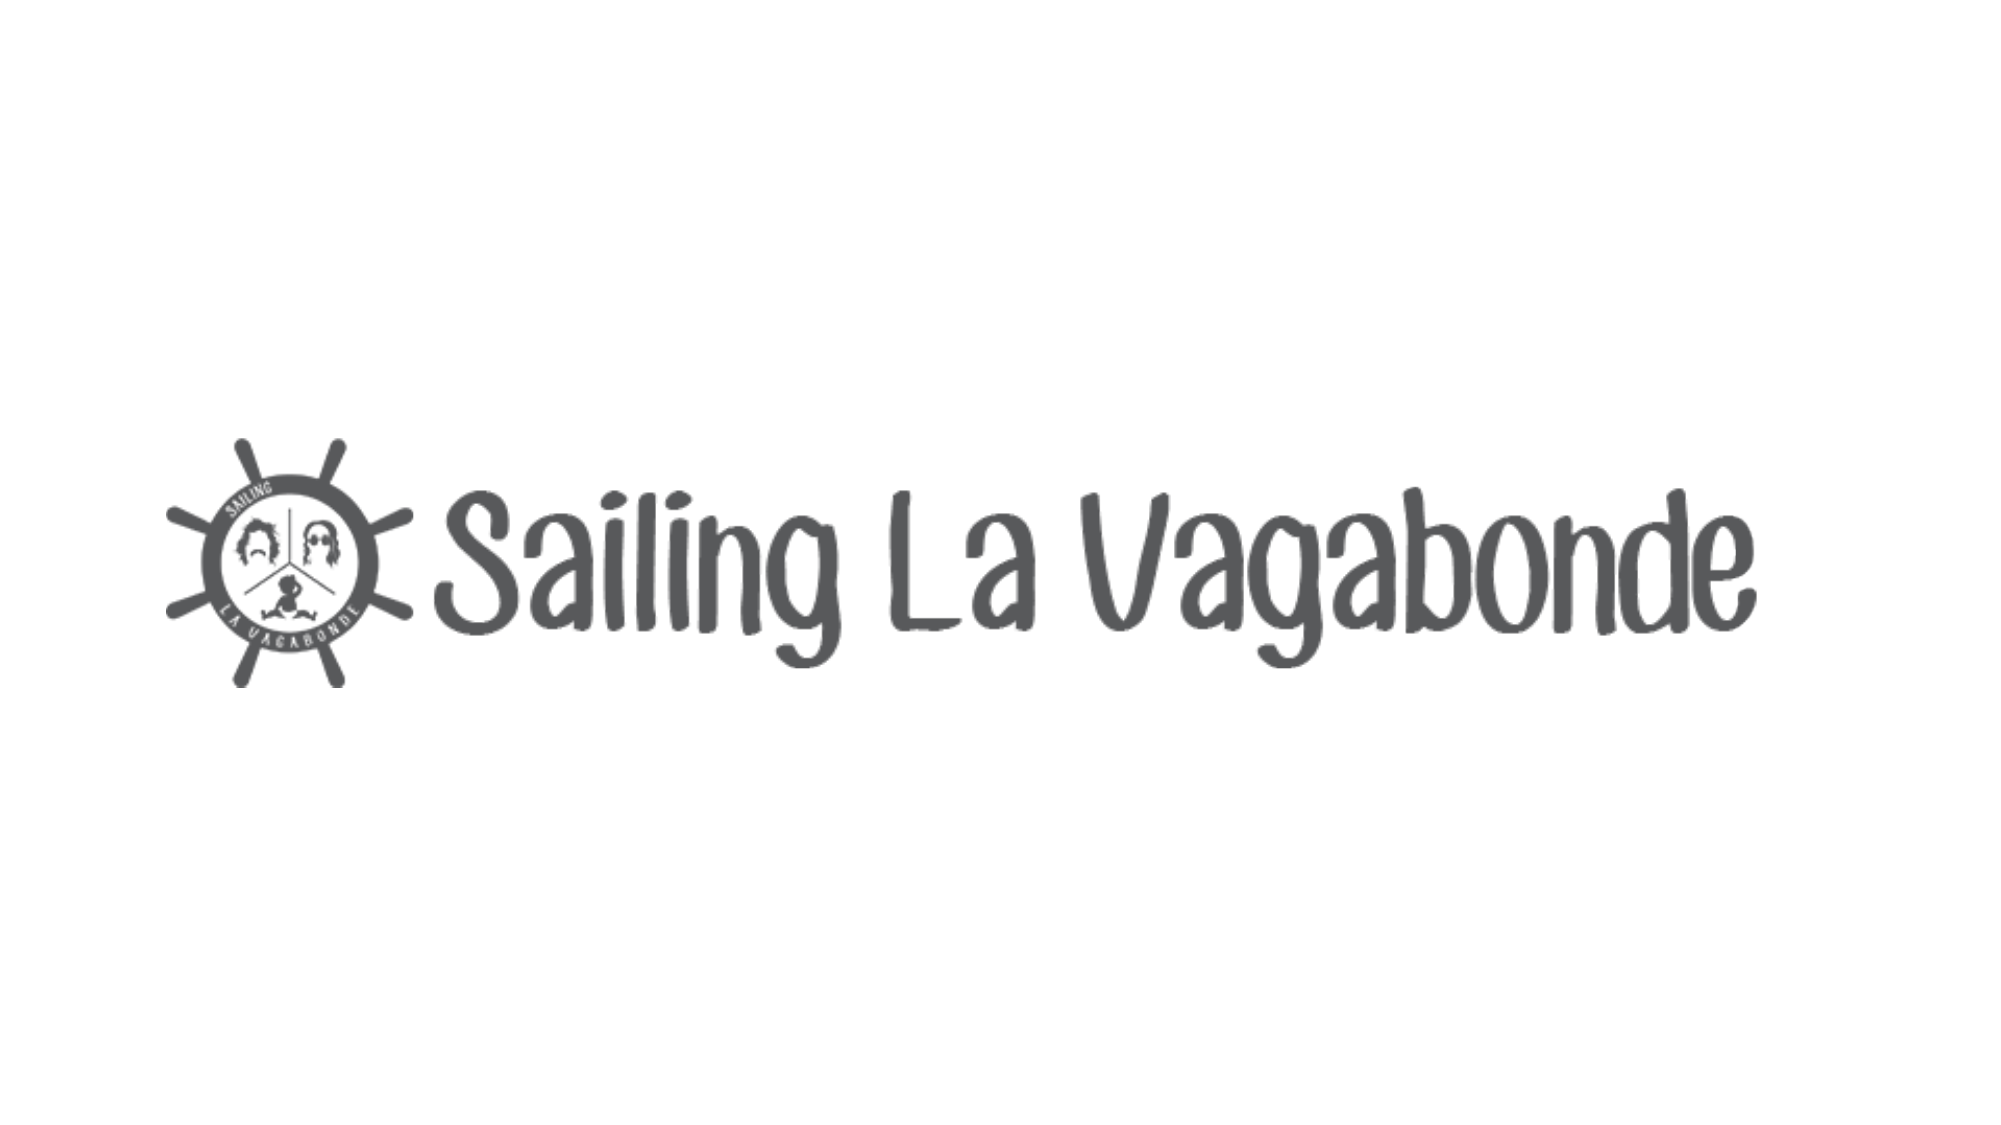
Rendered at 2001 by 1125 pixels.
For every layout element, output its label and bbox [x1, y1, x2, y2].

picture [166, 437, 1834, 688]
